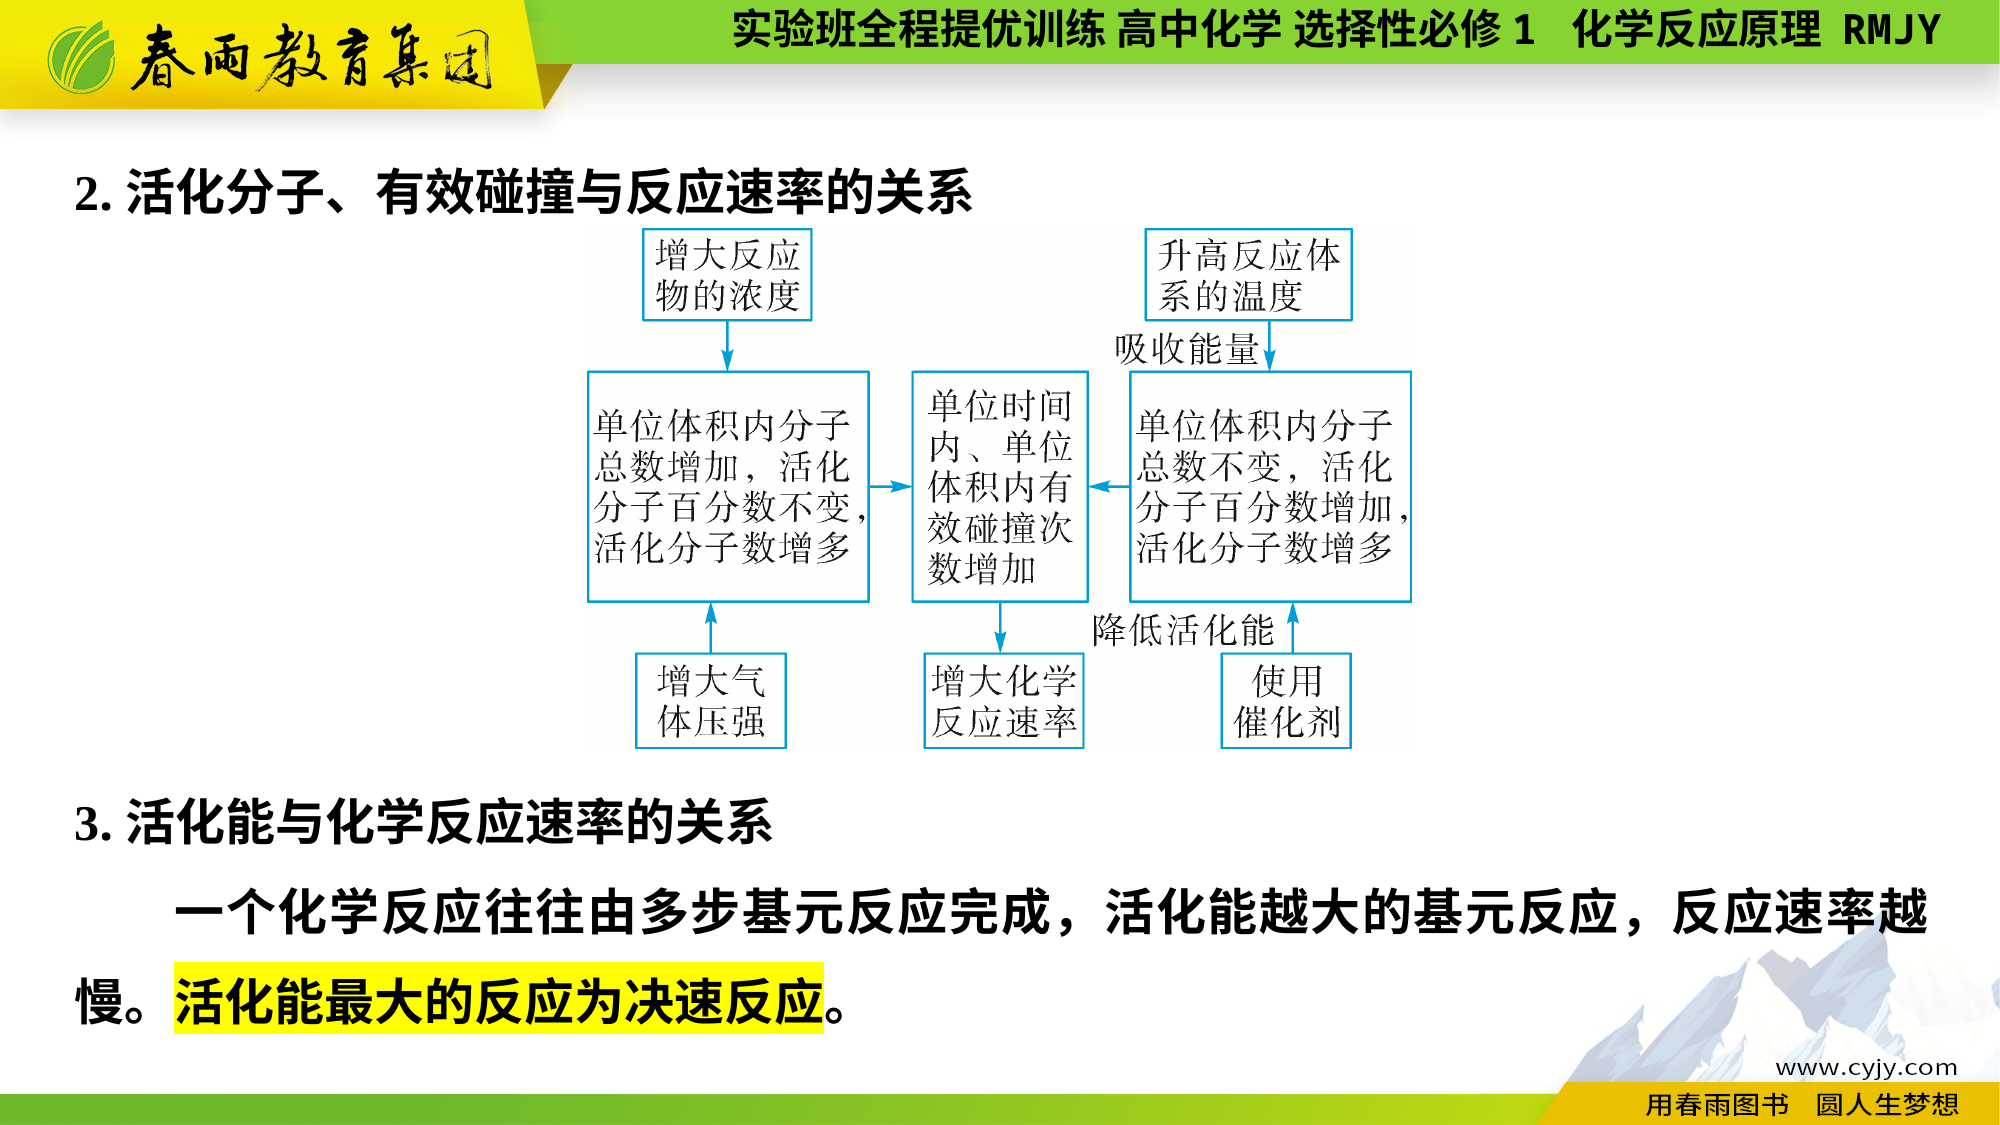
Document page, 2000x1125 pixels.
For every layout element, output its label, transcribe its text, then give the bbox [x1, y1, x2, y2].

list 2.活化分子、有效碰撞与反应速率的关系 3.活化能与化学反应速率的关系 一个化学反应往往由多步基元反应完成，活化能越大的基元反应，反应速率越慢。活化能最大的反应为决速反应。 [59, 122, 1944, 1047]
picture [0, 0, 2000, 1125]
